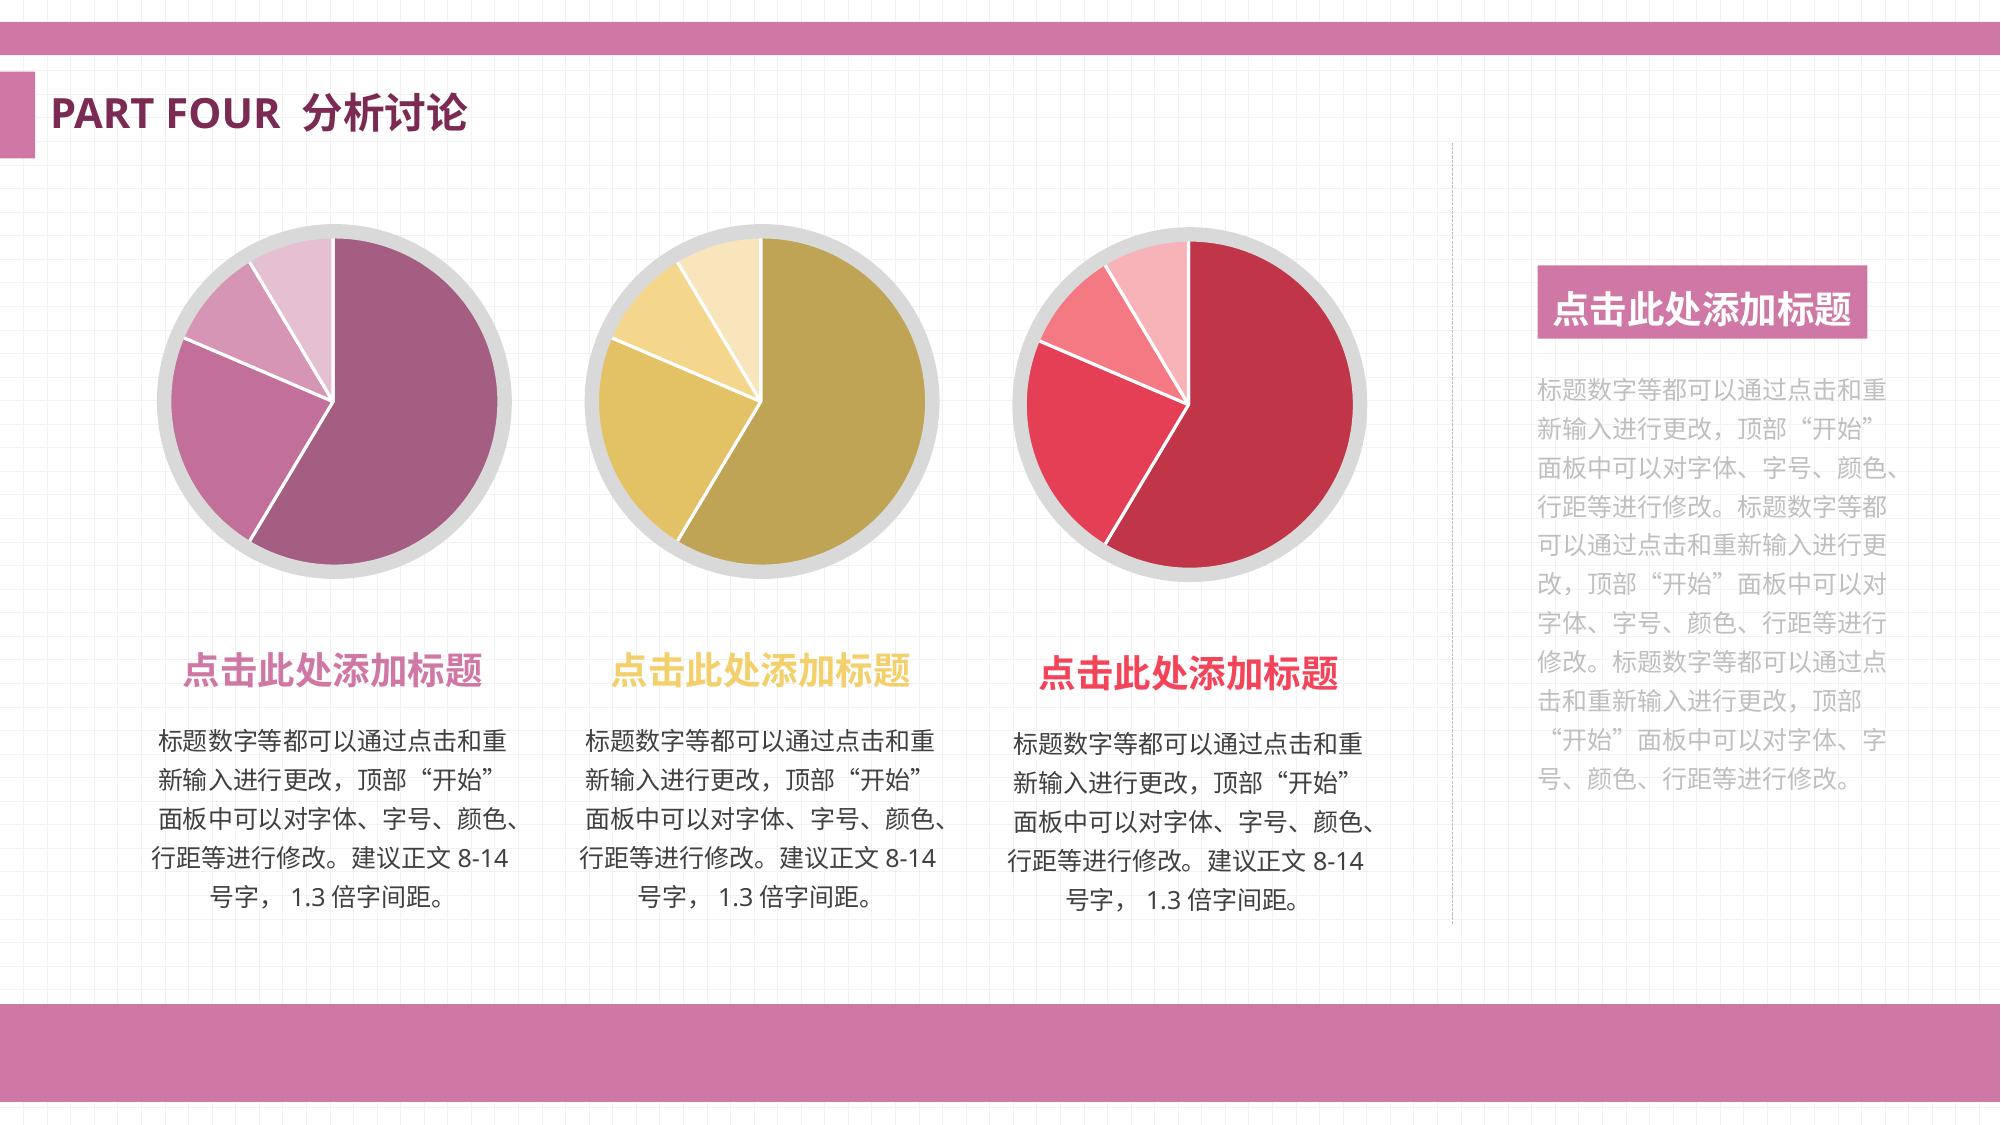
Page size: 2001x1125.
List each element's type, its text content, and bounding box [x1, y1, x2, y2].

text_box 点击此处添加标题 [595, 625, 926, 700]
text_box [155, 224, 512, 579]
text_box 点击此处添加标题 [168, 625, 498, 700]
text_box 标题数字等都可以通过点击和重新输入进行更改，顶部“开始”面板中可以对字体、字号、颜色、行距等进行修改。标题数字等都可以通过点击和重新输入进行更改，顶部“开始”面板中可以对字体、字号、颜色、行距等进行修改。标题数字等都可以通过点击和重新输入进行更改，顶部“开始”面板中可以对字体、字号、颜色、行距等进行修改。 [1522, 357, 1913, 801]
text_box 标题数字等都可以通过点击和重新输入进行更改，顶部“开始”面板中可以对字体、字号、颜色、行距等进行修改。建议正文8-14号字，1.3倍字间距。 [986, 712, 1391, 922]
text_box 点击此处添加标题 [1537, 265, 1868, 339]
text_box 标题数字等都可以通过点击和重新输入进行更改，顶部“开始”面板中可以对字体、字号、颜色、行距等进行修改。建议正文8-14号字，1.3倍字间距。 [559, 709, 963, 919]
text_box 标题数字等都可以通过点击和重新输入进行更改，顶部“开始”面板中可以对字体、字号、颜色、行距等进行修改。建议正文8-14号字，1.3倍字间距。 [131, 709, 535, 919]
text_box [583, 224, 940, 579]
list PART FOUR 分析讨论 [34, 70, 835, 159]
text_box 点击此处添加标题 [1023, 629, 1354, 703]
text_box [1010, 227, 1368, 583]
